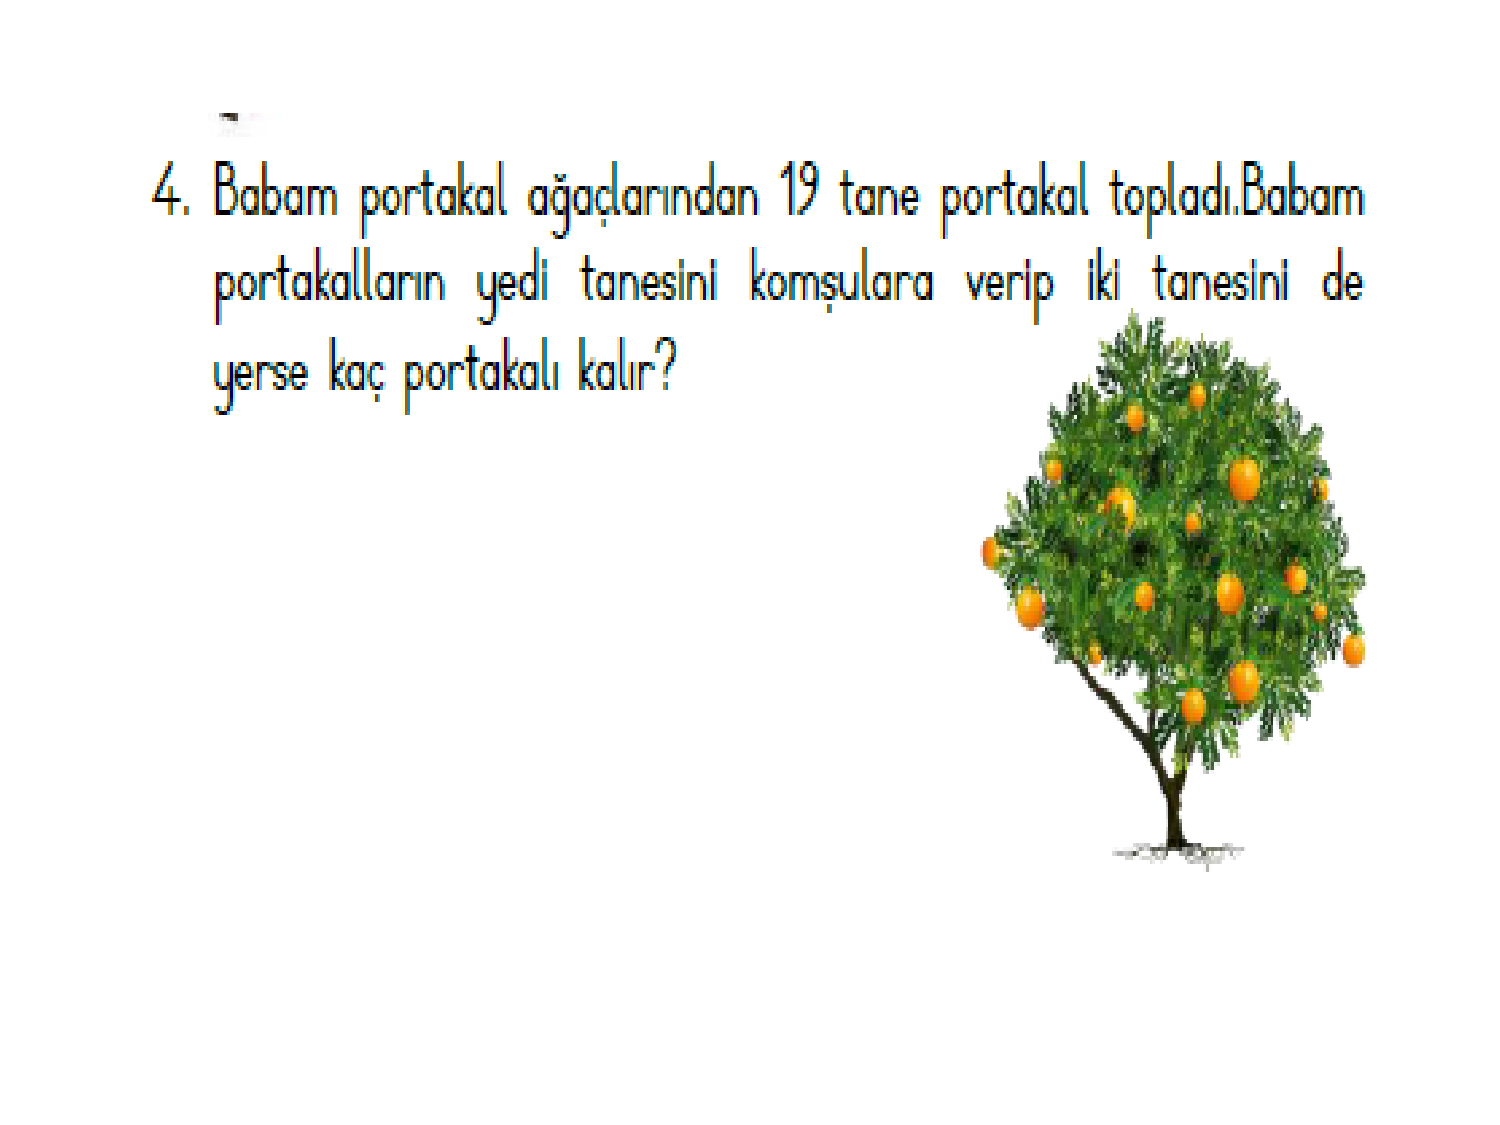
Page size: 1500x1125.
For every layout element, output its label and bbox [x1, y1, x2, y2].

picture [111, 113, 1377, 906]
